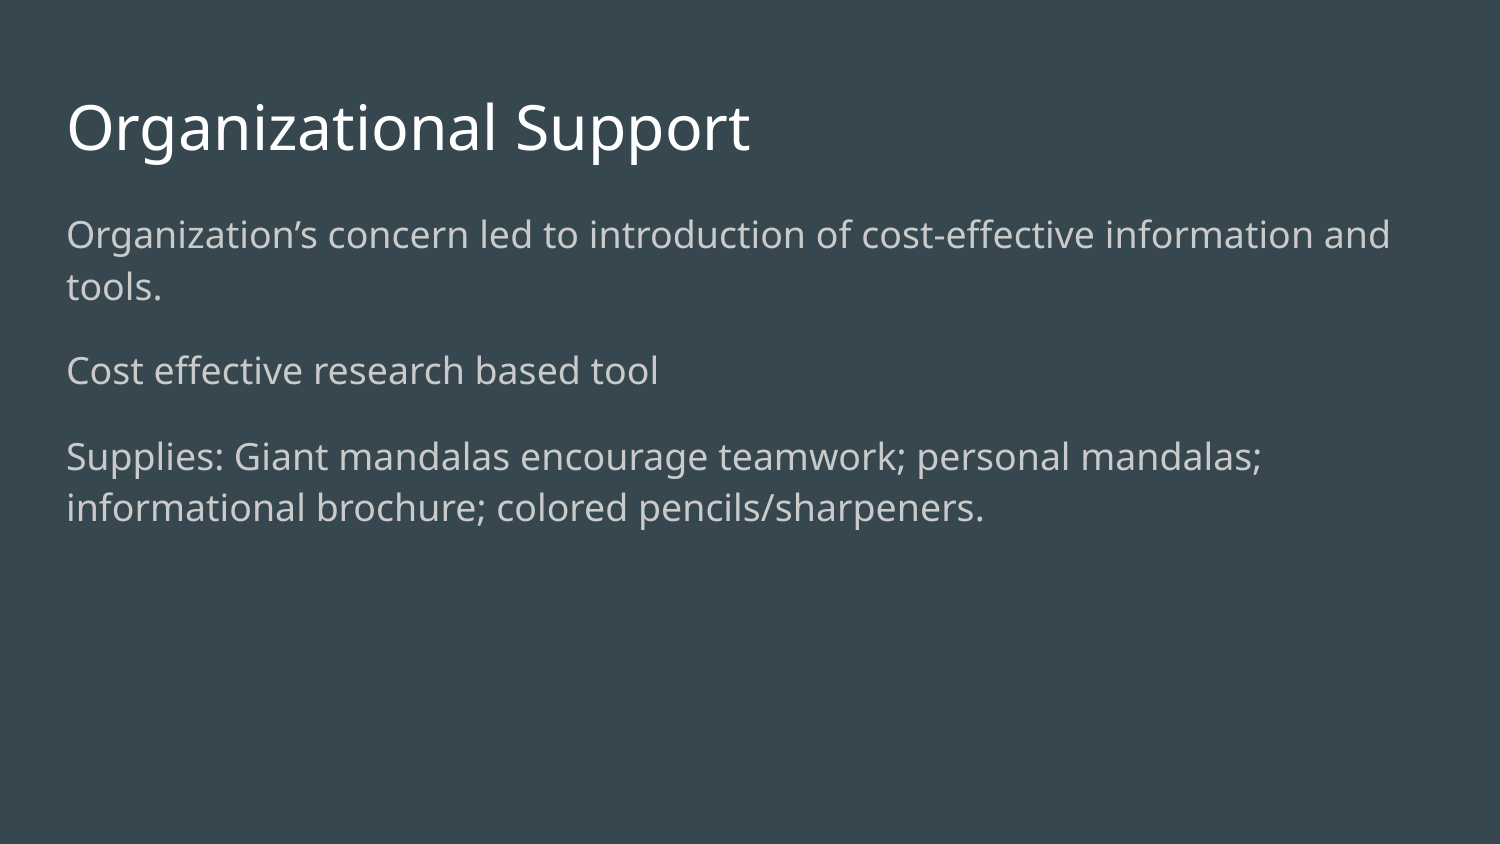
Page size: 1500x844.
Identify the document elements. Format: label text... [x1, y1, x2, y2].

list Organization’s concern led to introduction of cost-effective information and tools. Cost effective research based tool Supplies: Giant mandalas encourage teamwork; personal mandalas; informational brochure; colored pencils/sharpeners. [51, 189, 1449, 750]
title Organizational Support [51, 72, 1449, 167]
